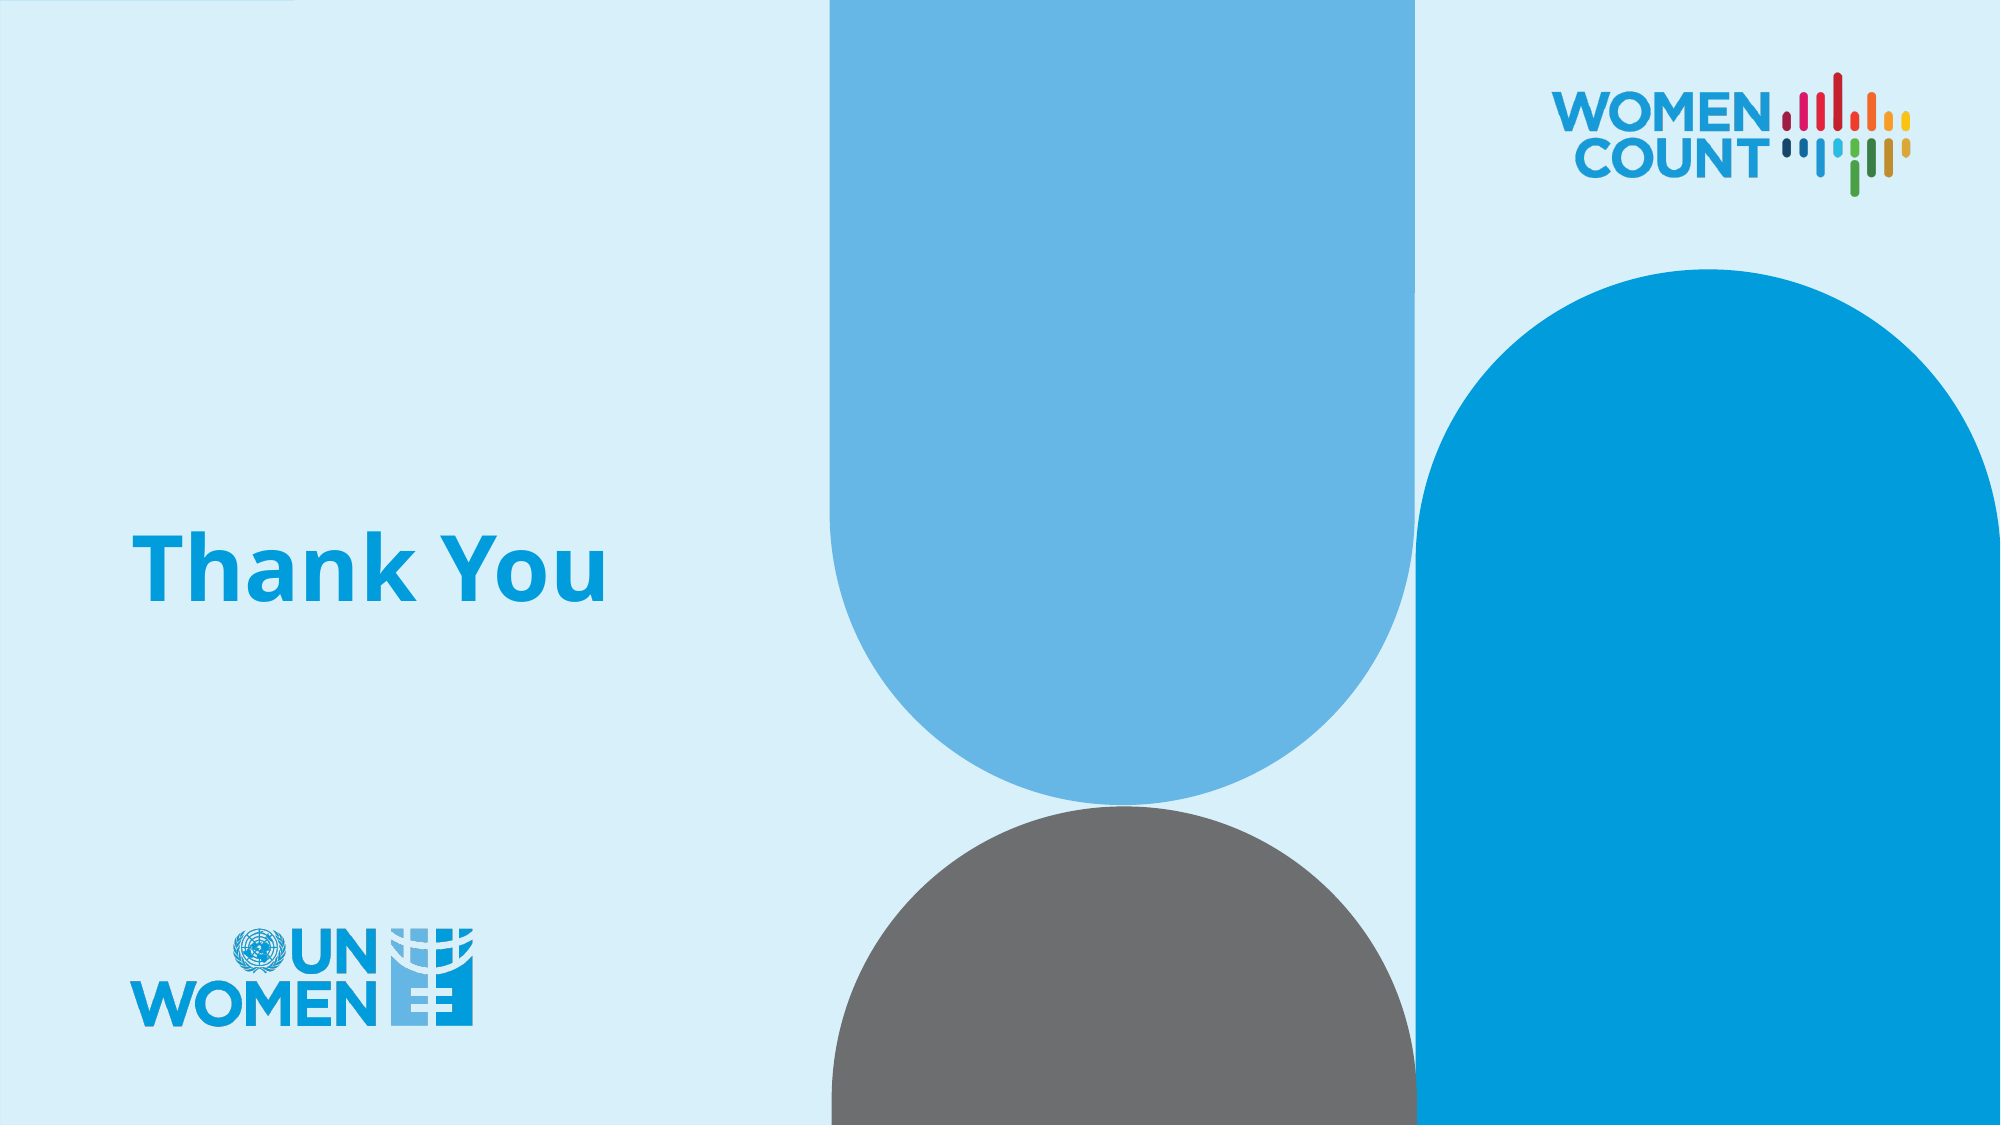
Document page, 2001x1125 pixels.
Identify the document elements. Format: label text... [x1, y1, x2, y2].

list Thank You [131, 508, 890, 620]
picture [125, 924, 477, 1031]
